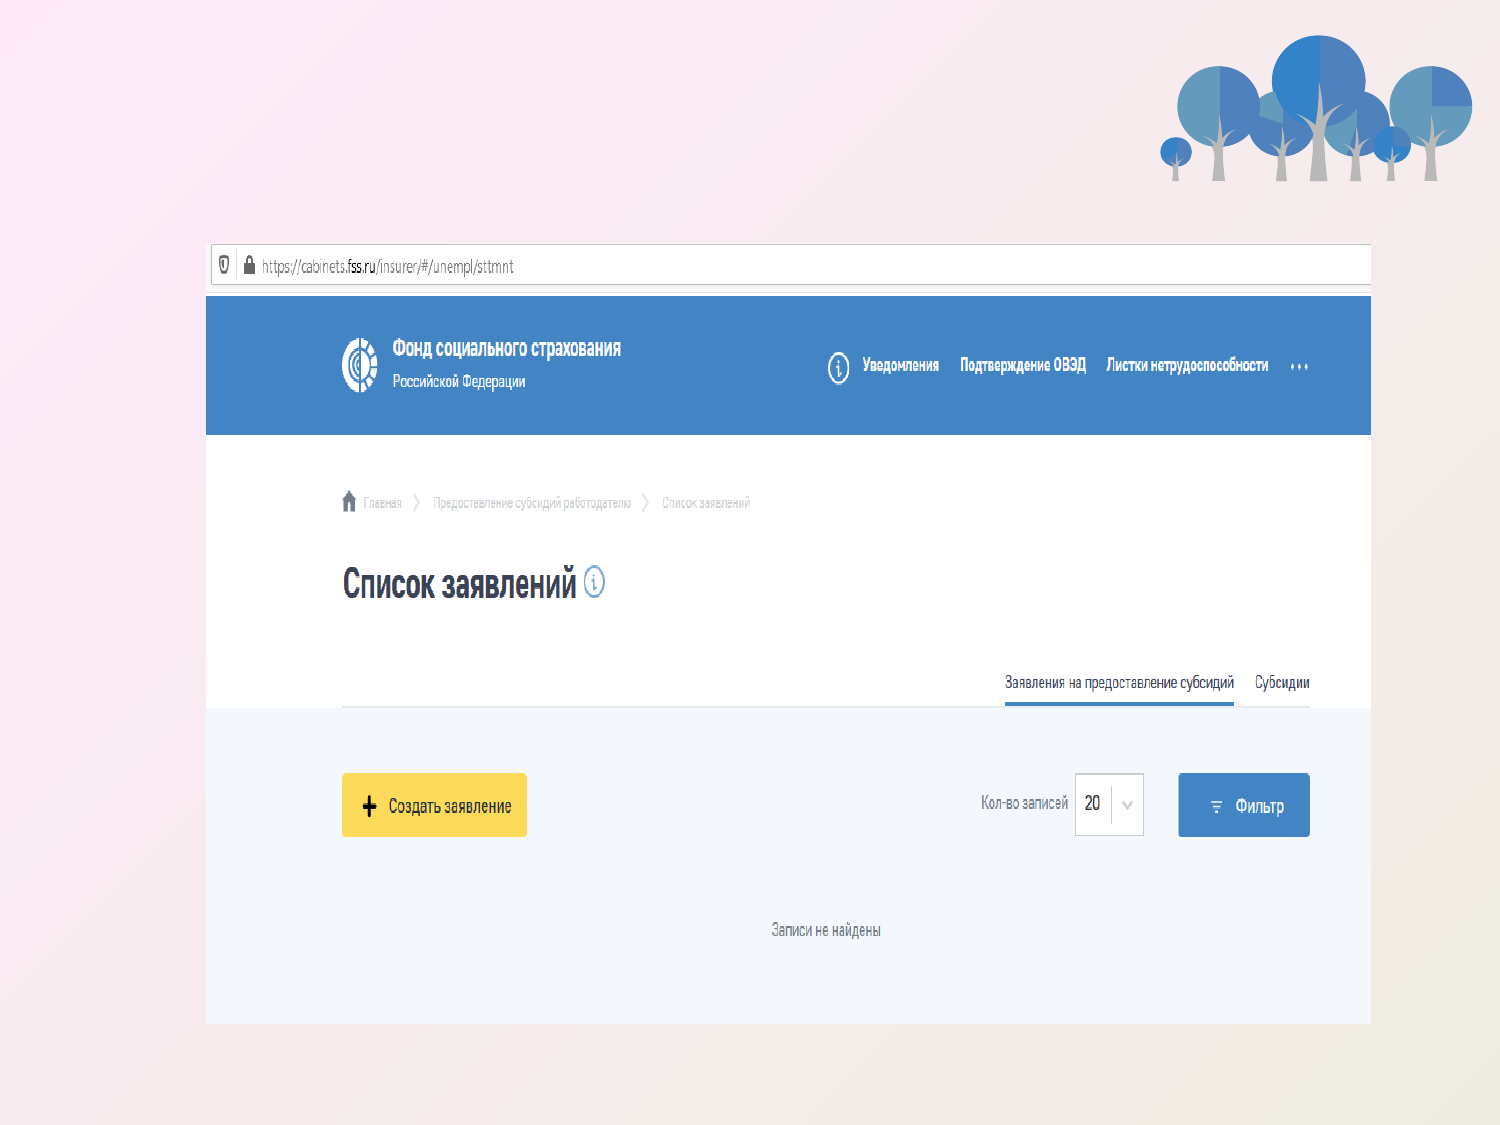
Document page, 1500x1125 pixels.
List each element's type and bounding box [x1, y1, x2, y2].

text_box [1162, 34, 1474, 182]
picture [206, 243, 1371, 1024]
